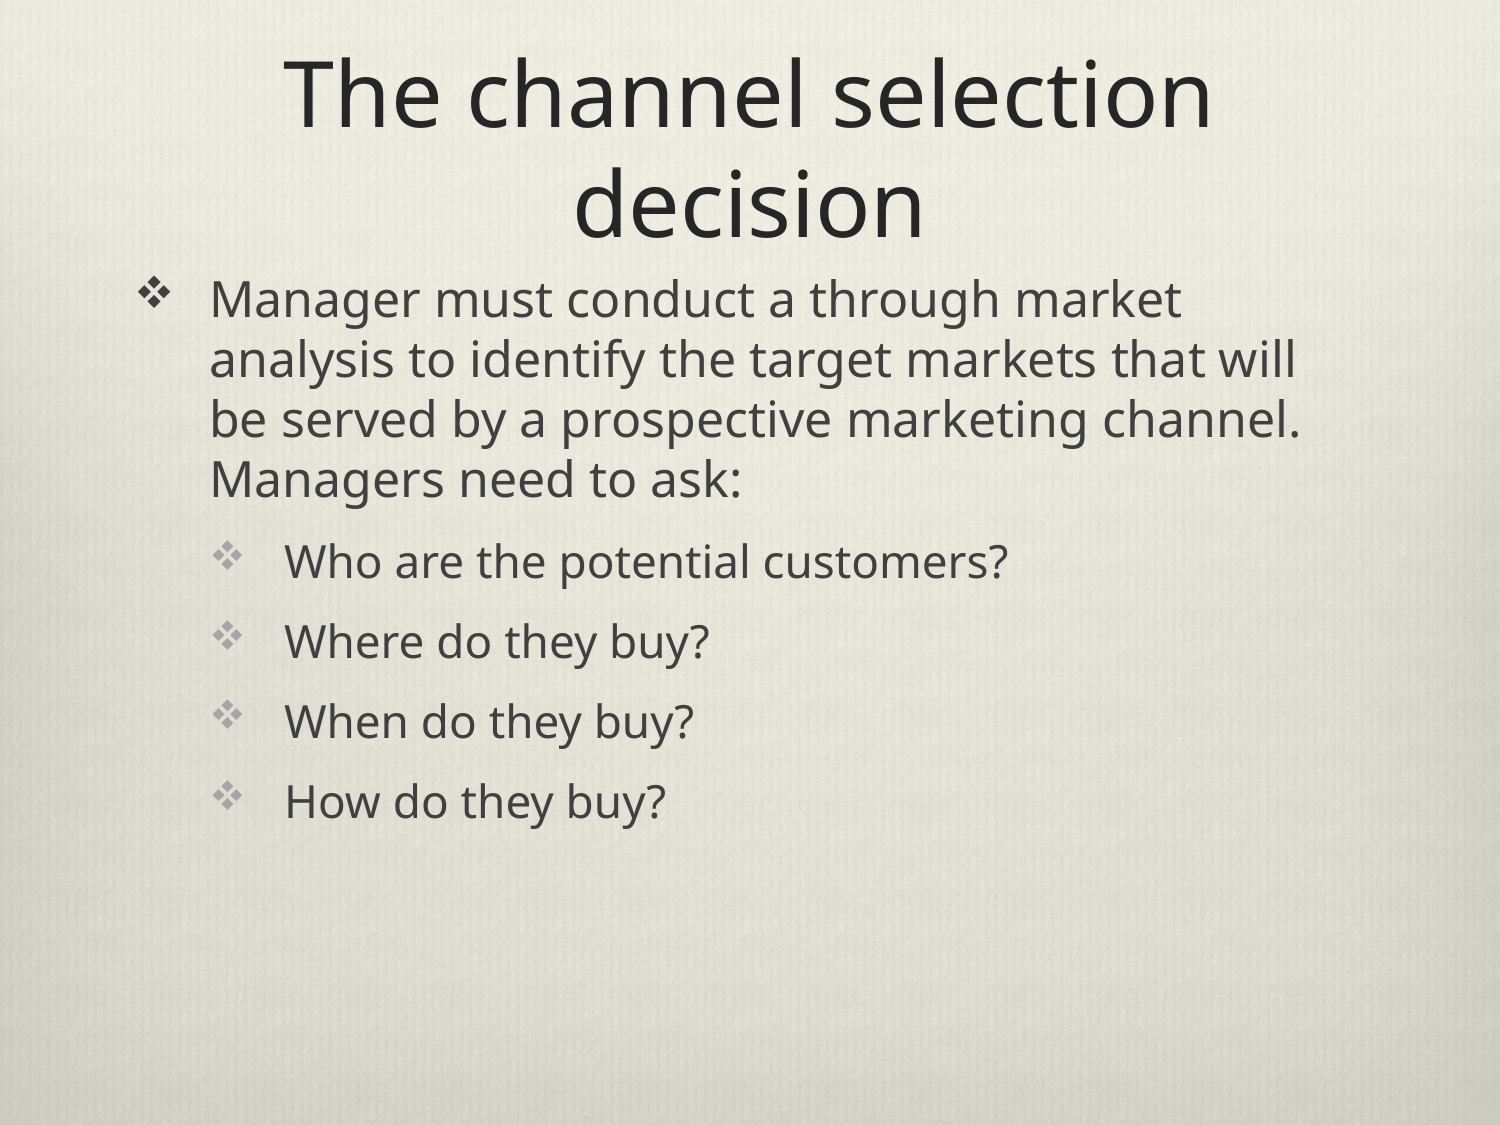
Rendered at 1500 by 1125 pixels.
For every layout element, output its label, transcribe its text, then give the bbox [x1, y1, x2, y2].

list Manager must conduct a through market analysis to identify the target markets that will be served by a prospective marketing channel. Managers need to ask: Who are the potential customers? Where do they buy? When do they buy? How do they buy? [119, 260, 1381, 1011]
title The channel selection decision [119, 51, 1381, 240]
